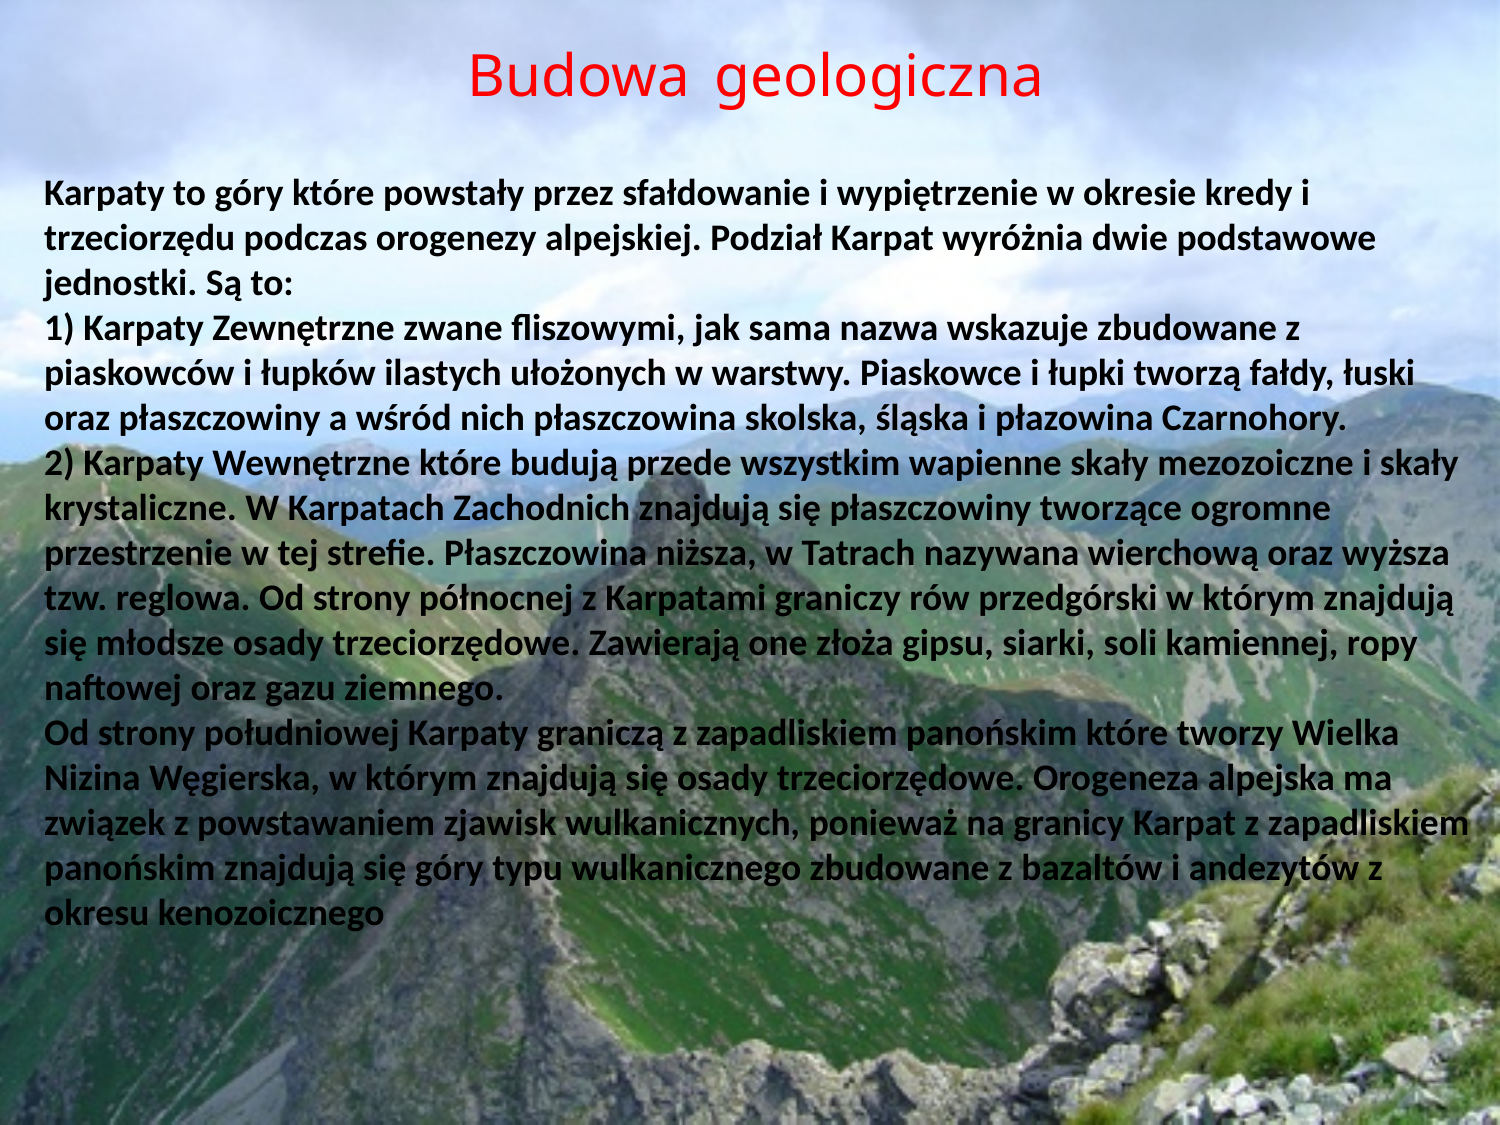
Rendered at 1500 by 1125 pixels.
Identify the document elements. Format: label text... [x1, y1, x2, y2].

text_box Budowa geologiczna [88, 30, 1424, 116]
picture [0, 0, 1500, 1125]
text_box Karpaty to góry które powstały przez sfałdowanie i wypiętrzenie w okresie kredy i trzeciorzędu podczas orogenezy alpejskiej. Podział Karpat wyróżnia dwie podstawowe jednostki. Są to: 1) Karpaty Zewnętrzne zwane fliszowymi, jak sama nazwa wskazuje zbudowane z piaskowców i łupków ilastych ułożonych w warstwy. Piaskowce i łupki tworzą fałdy, łuski oraz płaszczowiny a wśród nich płaszczowina skolska, śląska i płazowina Czarnohory. 2) Karpaty Wewnętrzne które budują przede wszystkim wapienne skały mezozoiczne i skały krystaliczne. W Karpatach Zachodnich znajdują się płaszczowiny tworzące ogromne przestrzenie w tej strefie. Płaszczowina niższa, w Tatrach nazywana wierchową oraz wyższa tzw. reglowa. Od strony północnej z Karpatami graniczy rów przedgórski w którym znajdują się młodsze osady trzeciorzędowe. Zawierają one złoża gipsu, siarki, soli kamiennej, ropy naftowej oraz gazu ziemnego. Od strony południowej Karpaty graniczą z zapadliskiem panońskim które tworzy Wielka Nizina Węgierska, w którym znajdują się osady trzeciorzędowe. Orogeneza alpejska ma związek z powstawaniem zjawisk wulkanicznych, ponieważ na granicy Karpat z zapadliskiem panońskim znajdują się góry typu wulkanicznego zbudowane z bazaltów i andezytów z okresu kenozoicznego [29, 160, 1500, 941]
